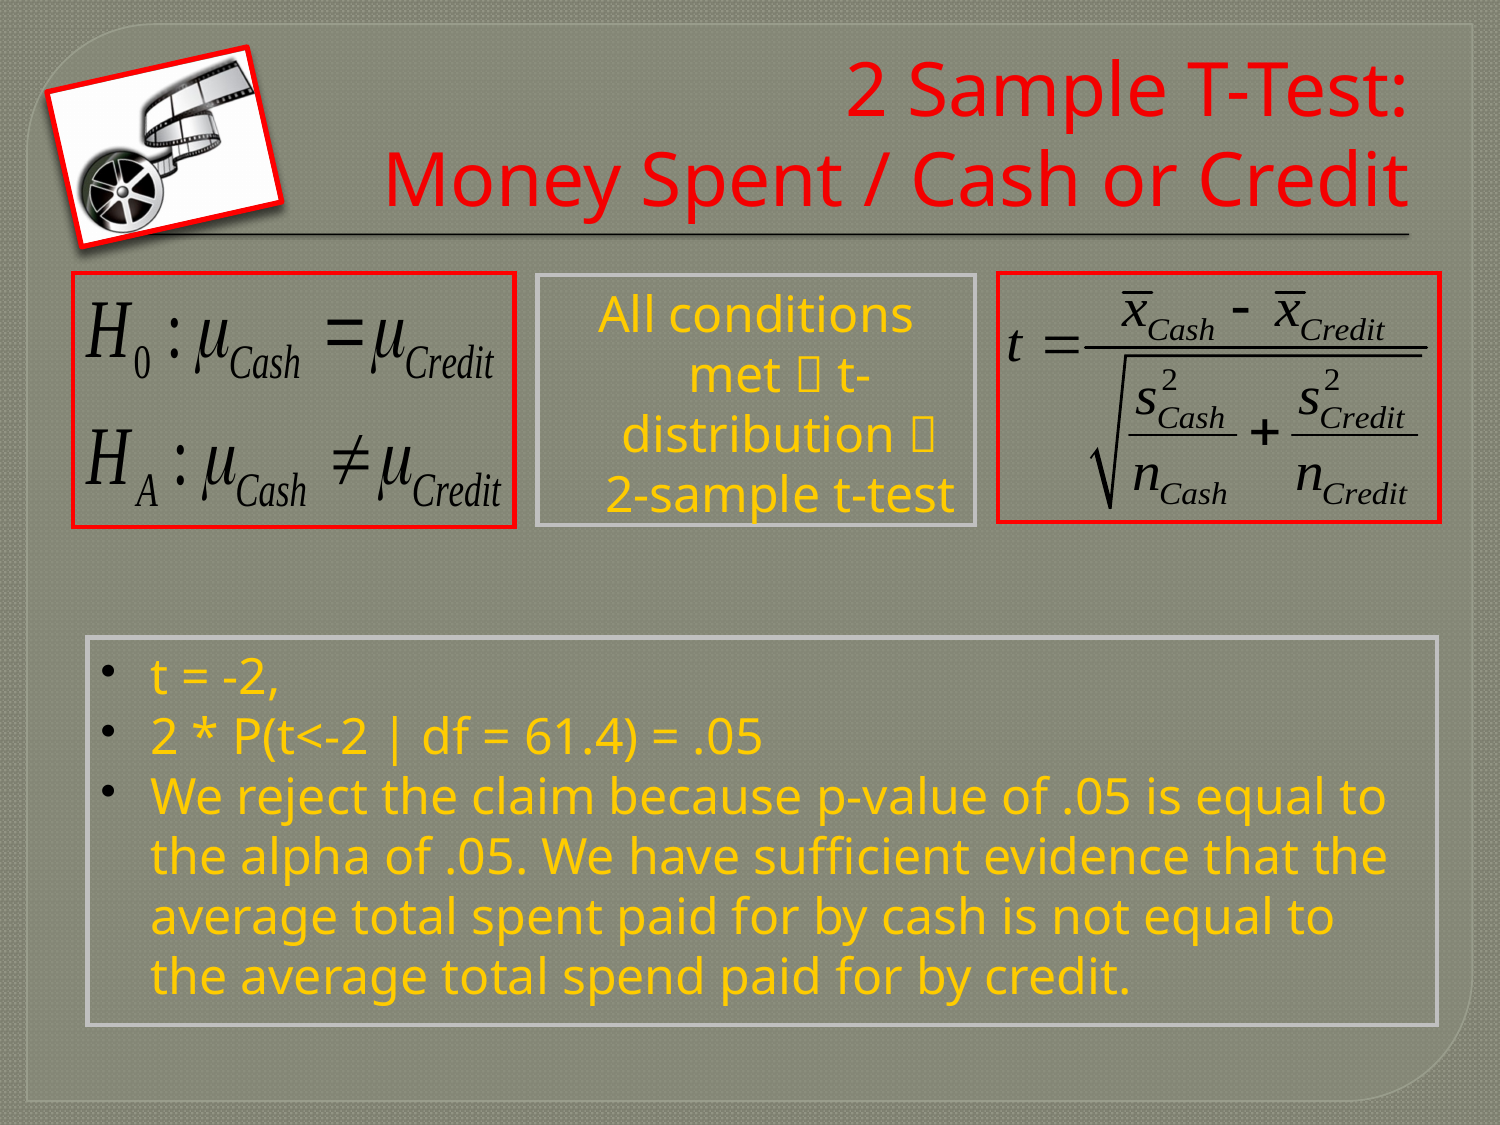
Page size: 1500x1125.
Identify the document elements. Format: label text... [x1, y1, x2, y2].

text_box t = -2, 2 * P(t<-2 | df = 61.4) = .05 We reject the claim because p-value of .05 is equal to the alpha of .05. We have sufficient evidence that the average total spent paid for by cash is not equal to the average total spend paid for by credit. [87, 637, 1438, 1025]
picture [51, 51, 278, 243]
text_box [999, 274, 1438, 521]
text_box All conditions met  t-distribution  2-sample t-test [537, 275, 975, 525]
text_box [74, 274, 513, 526]
title 2 Sample T-Test: Money Spent / Cash or Credit [312, 41, 1425, 230]
